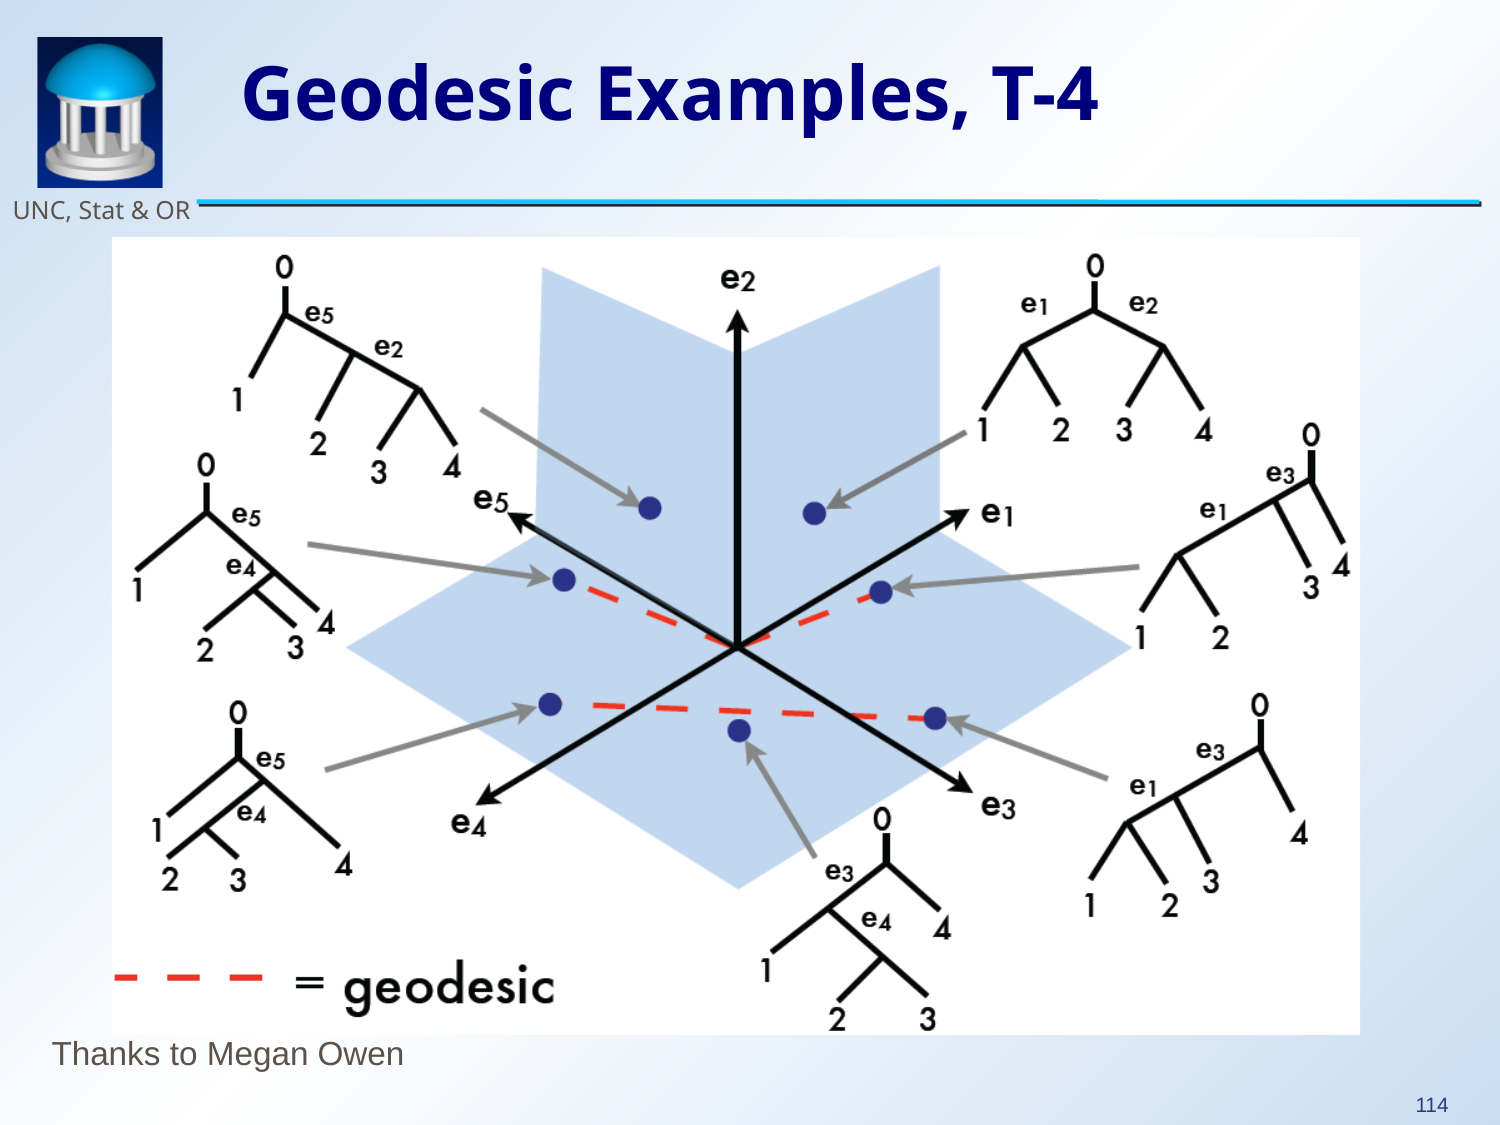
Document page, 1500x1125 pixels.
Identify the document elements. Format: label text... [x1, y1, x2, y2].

text_box Thanks to Megan Owen [36, 1024, 420, 1080]
title Geodesic Examples, T-4 [224, 24, 1438, 156]
picture [111, 237, 1361, 1035]
